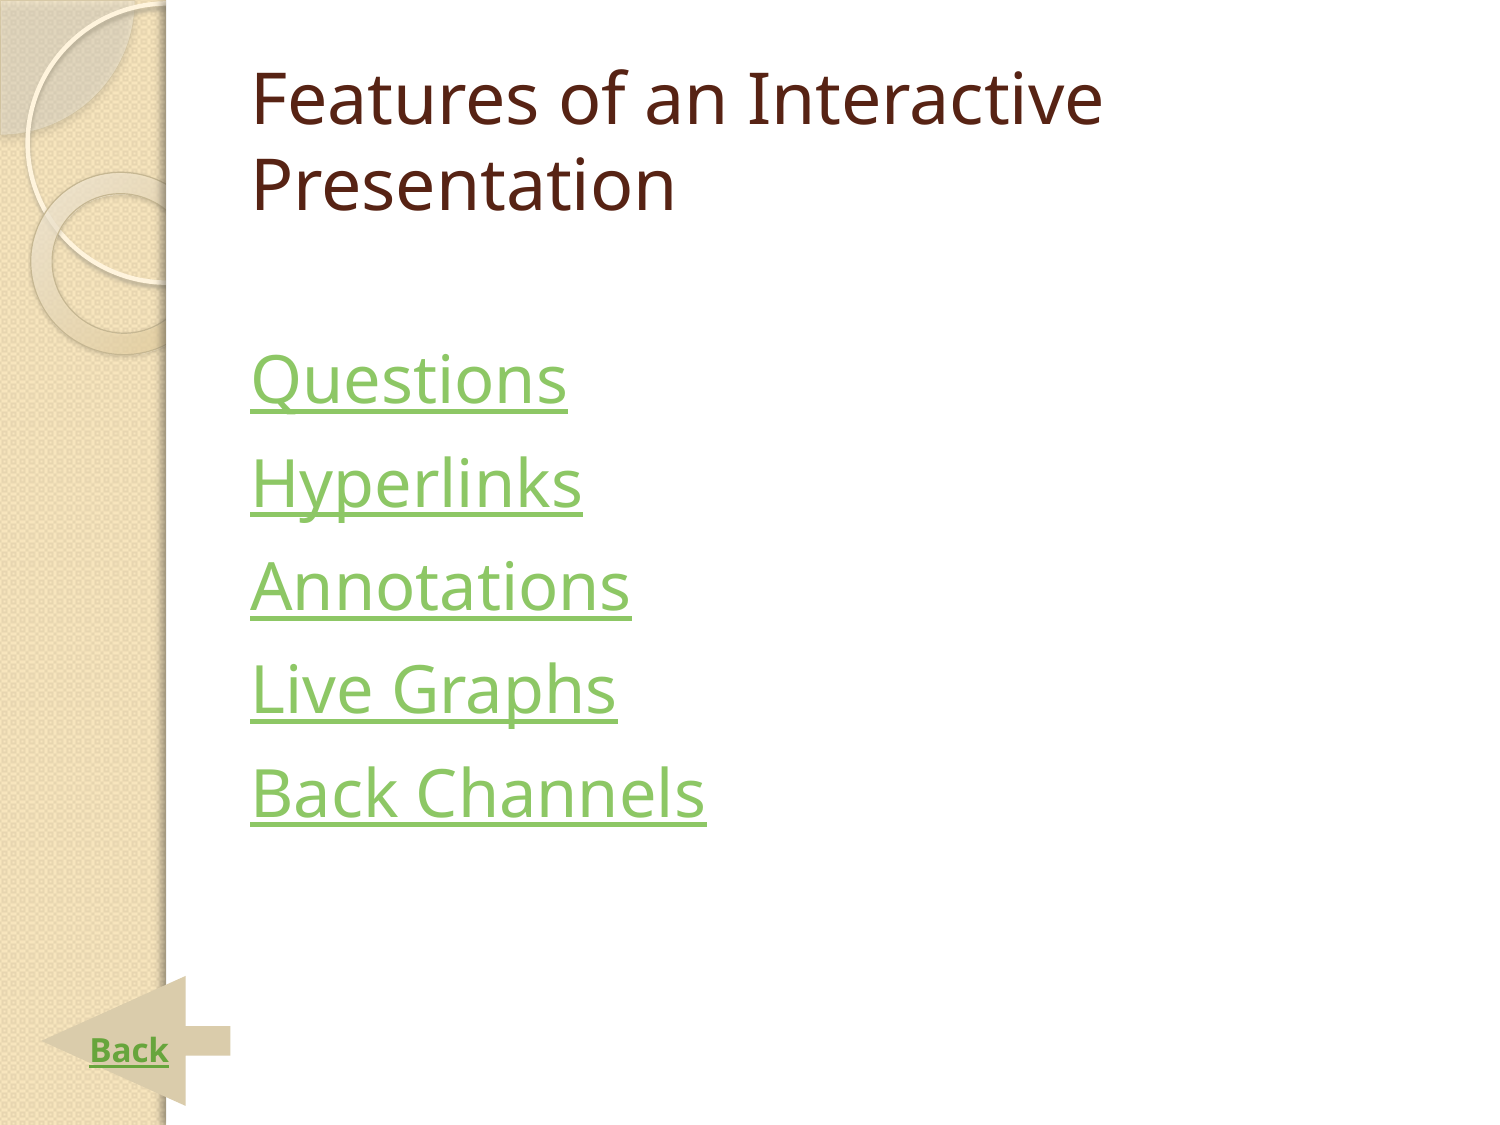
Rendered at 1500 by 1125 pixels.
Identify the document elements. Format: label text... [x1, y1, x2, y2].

list Questions Hyperlinks Annotations Live Graphs Back Channels [235, 237, 1466, 1025]
title Features of an Interactive Presentation [235, 45, 1466, 233]
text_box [40, 975, 231, 1107]
